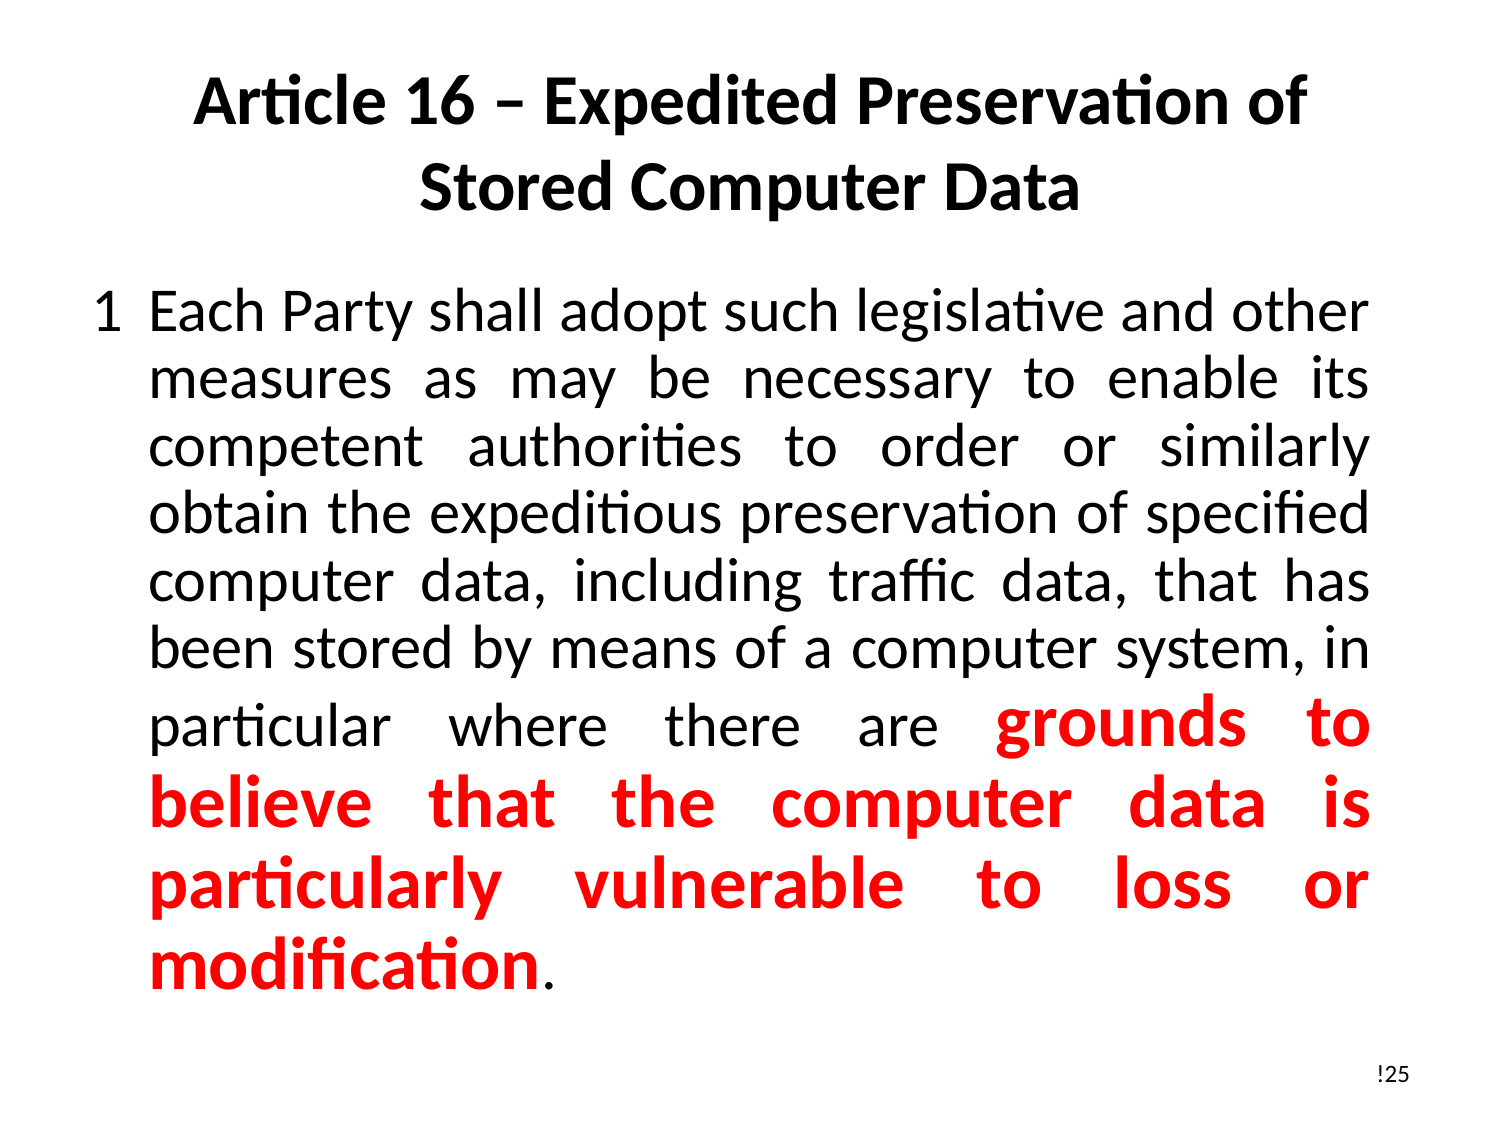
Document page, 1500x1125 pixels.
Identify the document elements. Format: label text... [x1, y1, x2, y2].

slide_number !25 [1074, 1042, 1425, 1103]
title Article 16 – Expedited Preservation of Stored Computer Data [76, 44, 1426, 232]
list 1 Each Party shall adopt such legislative and other measures as may be necessary to enable its competent authorities to order or similarly obtain the expeditious preservation of specified computer data, including traffic data, that has been stored by means of a computer system, in particular where there are grounds to believe that the computer data is particularly vulnerable to loss or modification. [76, 269, 1388, 1002]
